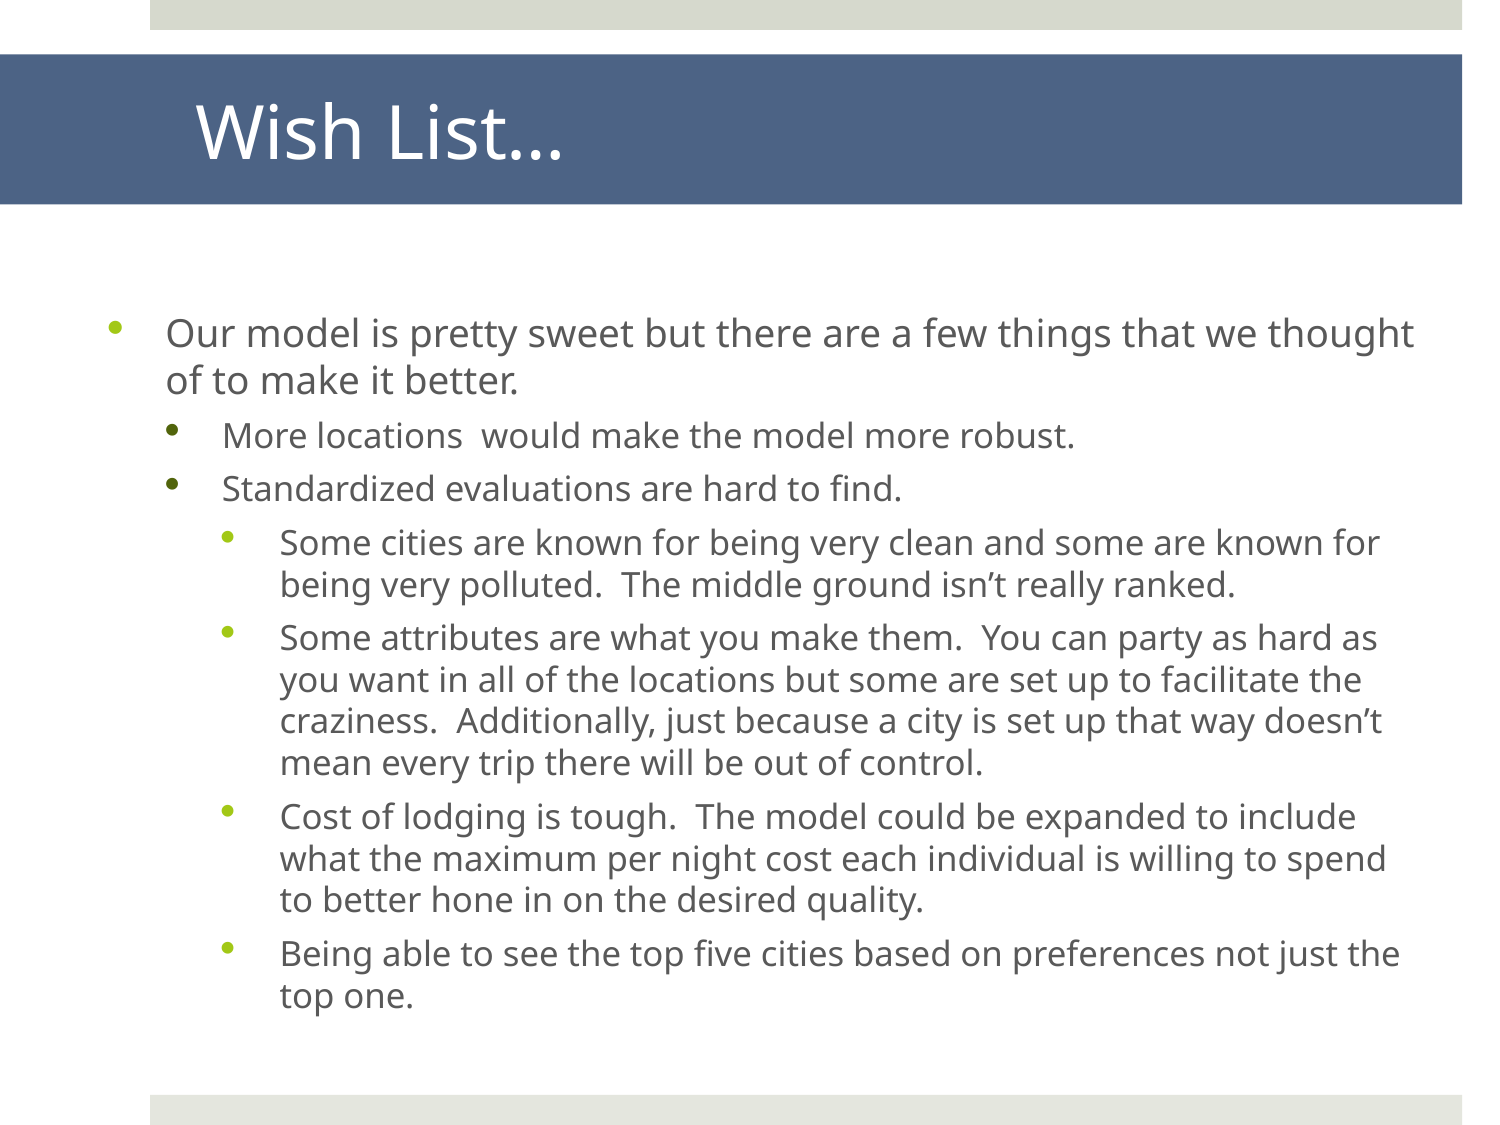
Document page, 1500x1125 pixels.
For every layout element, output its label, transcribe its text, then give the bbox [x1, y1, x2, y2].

list Our model is pretty sweet but there are a few things that we thought of to make it better. More locations would make the model more robust. Standardized evaluations are hard to find. Some cities are known for being very clean and some are known for being very polluted. The middle ground isn’t really ranked. Some attributes are what you make them. You can party as hard as you want in all of the locations but some are set up to facilitate the craziness. Additionally, just because a city is set up that way doesn’t mean every trip there will be out of control. Cost of lodging is tough. The model could be expanded to include what the maximum per night cost each individual is willing to spend to better hone in on the desired quality. Being able to see the top five cities based on preferences not just the top one. [93, 301, 1432, 1028]
title Wish List… [0, 54, 1463, 205]
